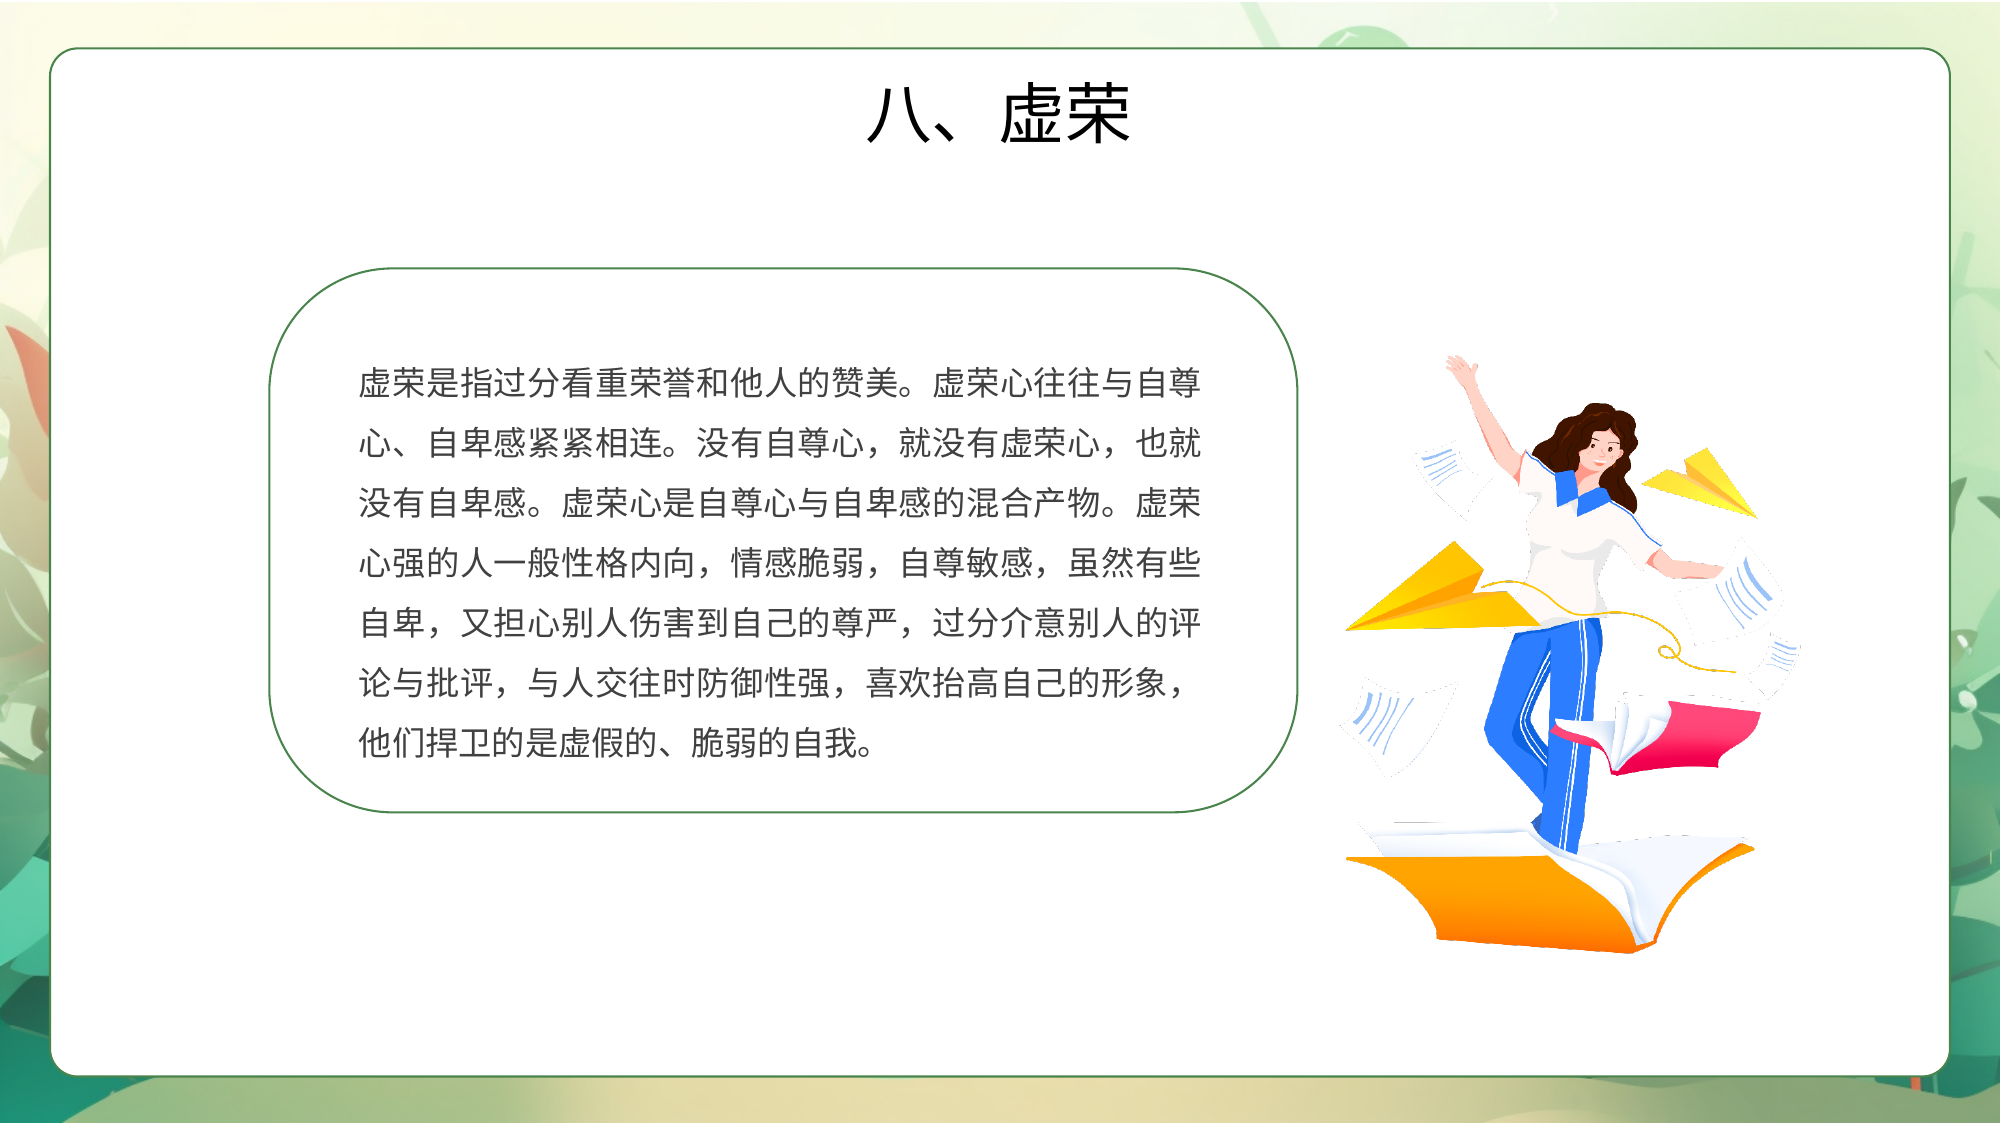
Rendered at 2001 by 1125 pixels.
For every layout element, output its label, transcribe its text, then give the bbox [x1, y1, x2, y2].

text_box 八、虚荣 [437, 64, 1561, 160]
picture [0, 2, 2000, 1123]
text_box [269, 268, 1298, 813]
